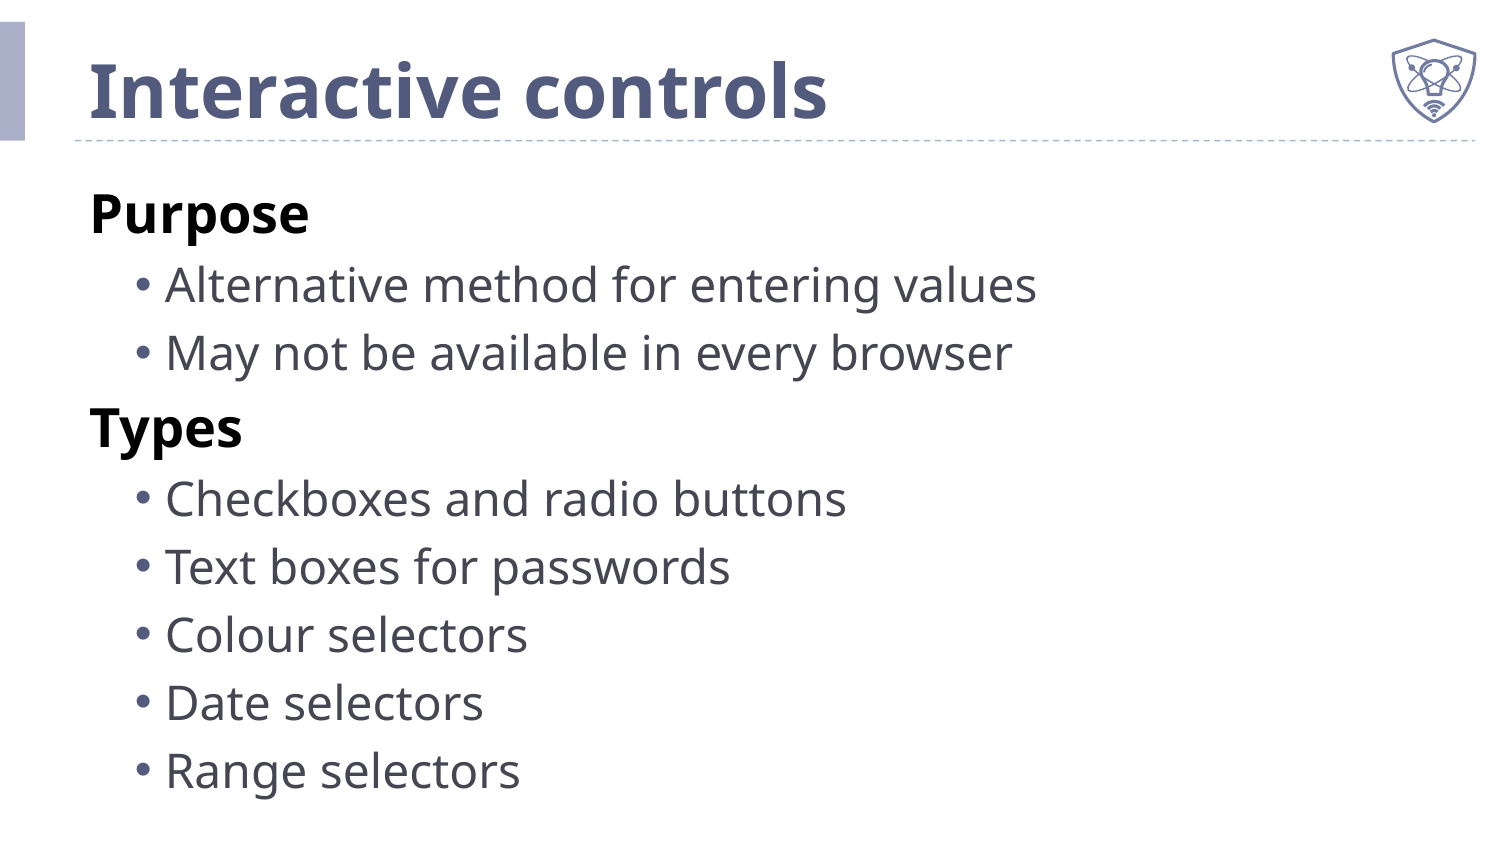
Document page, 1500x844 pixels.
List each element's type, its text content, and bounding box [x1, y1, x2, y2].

list Purpose Alternative method for entering values May not be available in every browser Types Checkboxes and radio buttons Text boxes for passwords Colour selectors Date selectors Range selectors [75, 171, 1475, 835]
title Interactive controls [75, 18, 1475, 141]
